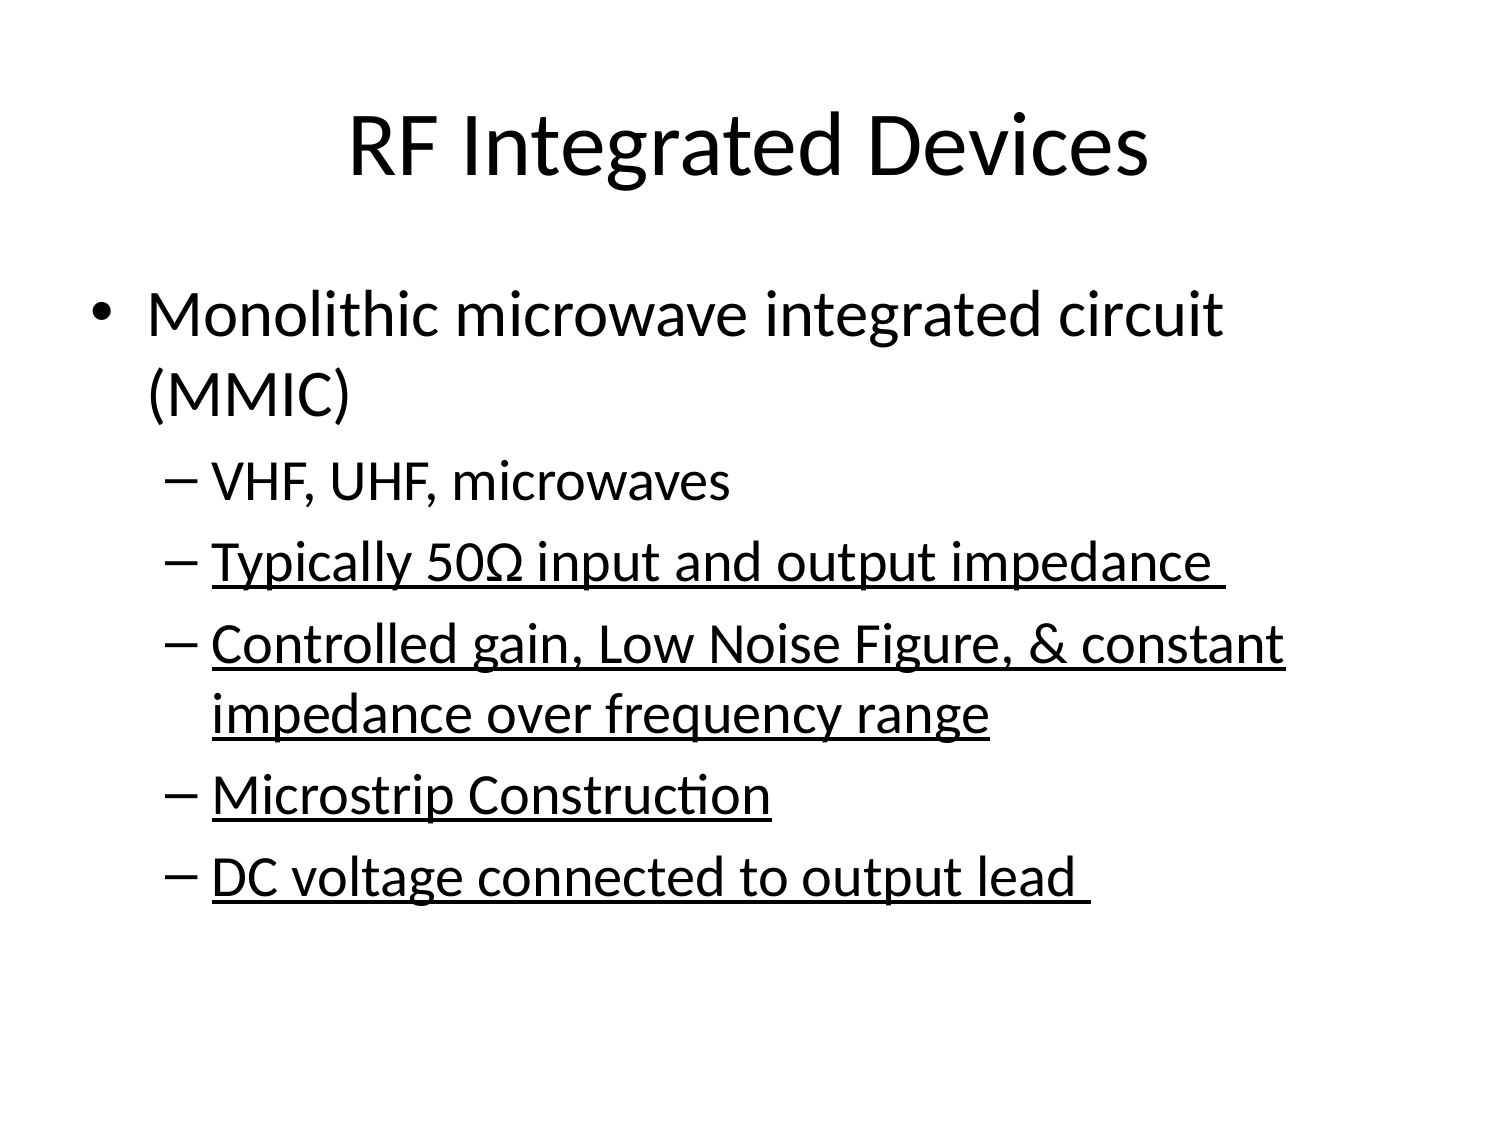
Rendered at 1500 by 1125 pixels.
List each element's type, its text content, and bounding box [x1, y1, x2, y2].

list Monolithic microwave integrated circuit (MMIC) VHF, UHF, microwaves Typically 50Ω input and output impedance Controlled gain, Low Noise Figure, & constant impedance over frequency range Microstrip Construction DC voltage connected to output lead [75, 262, 1425, 1005]
title RF Integrated Devices [75, 45, 1425, 233]
